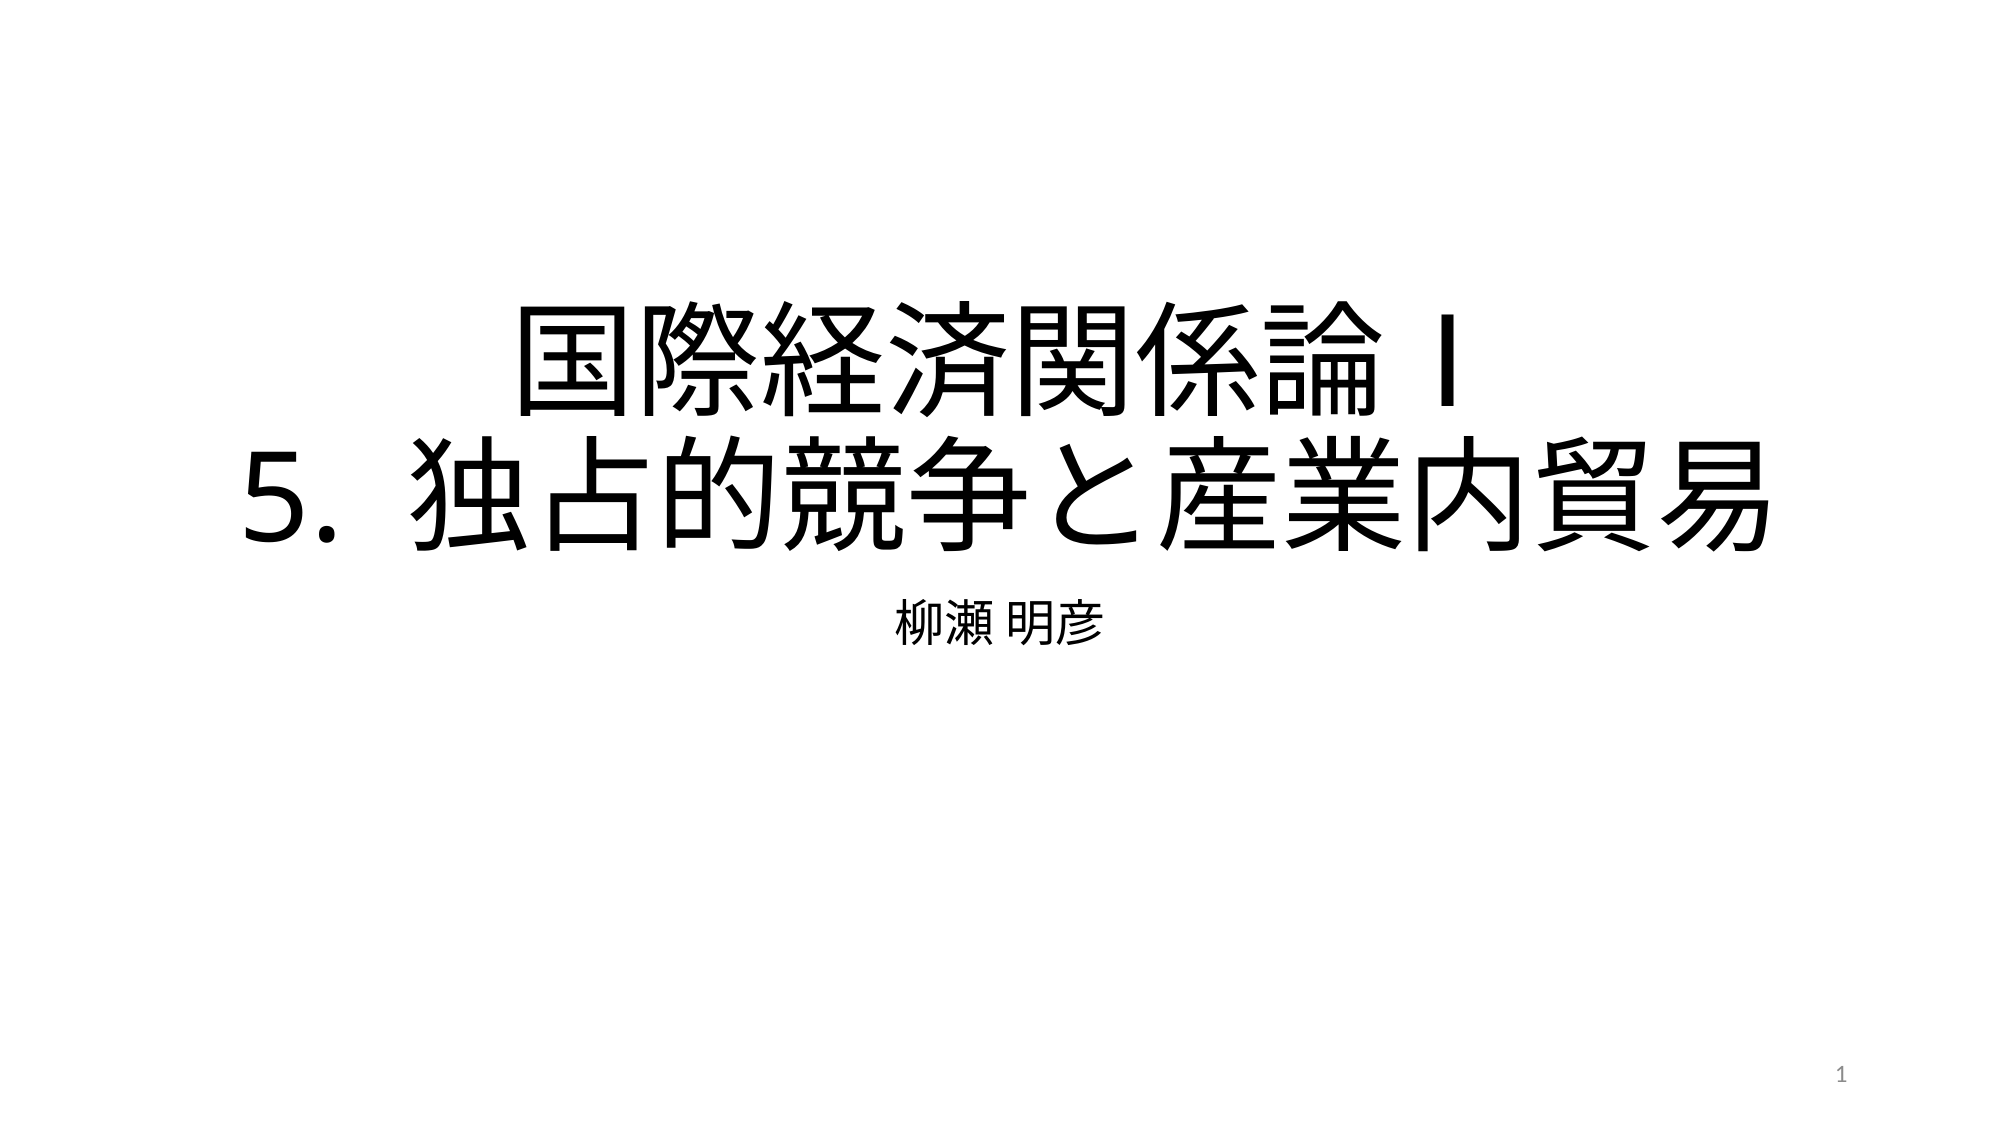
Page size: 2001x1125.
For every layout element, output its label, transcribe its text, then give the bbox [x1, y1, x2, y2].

subtitle 柳瀬 明彦 [249, 590, 1750, 863]
slide_number 1 [1412, 1042, 1863, 1103]
title 国際経済関係論Ⅰ 5. 独占的競争と産業内貿易 [122, 184, 1898, 576]
